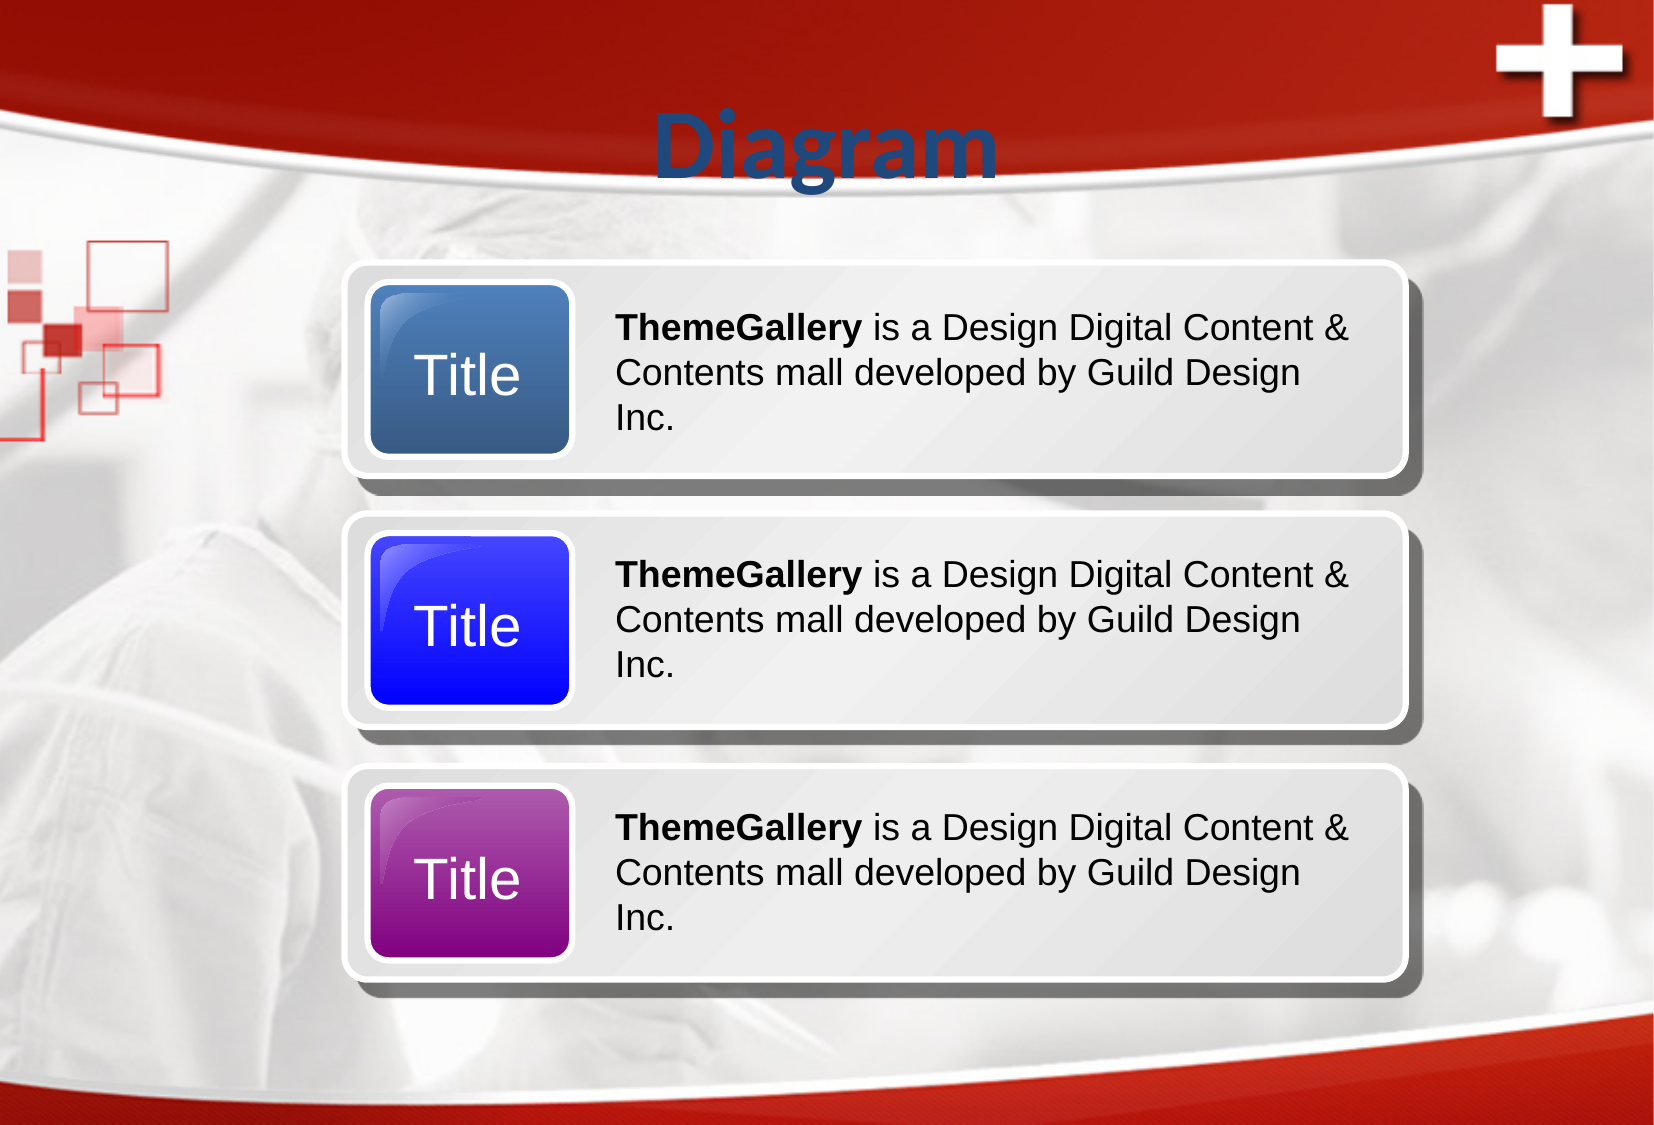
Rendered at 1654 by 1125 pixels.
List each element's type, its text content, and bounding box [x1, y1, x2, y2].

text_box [344, 513, 1406, 728]
picture [0, 0, 1654, 1125]
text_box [344, 262, 1406, 477]
title Diagram [82, 44, 1572, 233]
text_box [344, 765, 1406, 980]
